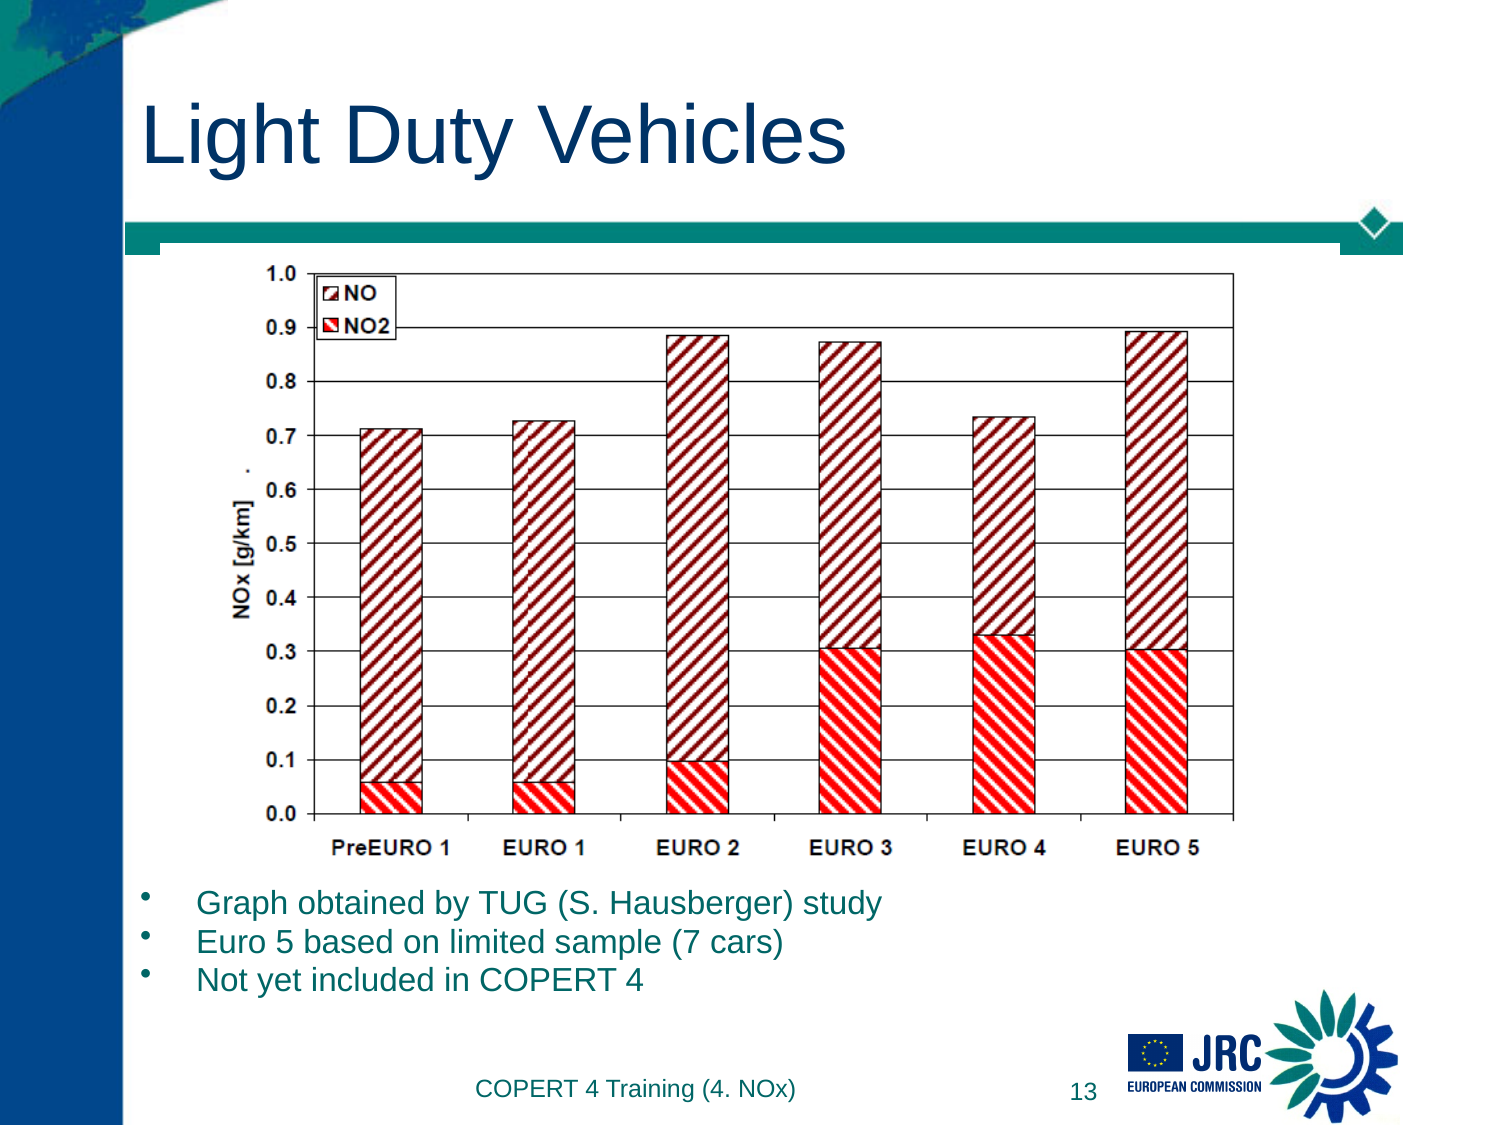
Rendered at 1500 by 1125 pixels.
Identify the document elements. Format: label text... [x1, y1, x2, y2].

picture [1128, 1034, 1261, 1092]
title Light Duty Vehicles [124, 33, 1401, 188]
list Graph obtained by TUG (S. Hausberger) study Euro 5 based on limited sample (7 cars) Not yet included in COPERT 4 [124, 881, 1401, 1019]
footer COPERT 4 Training (4. NOx) [324, 1062, 948, 1110]
picture [1262, 1019, 1400, 1125]
slide_number 13 [987, 1062, 1113, 1113]
picture [0, 0, 1403, 1125]
